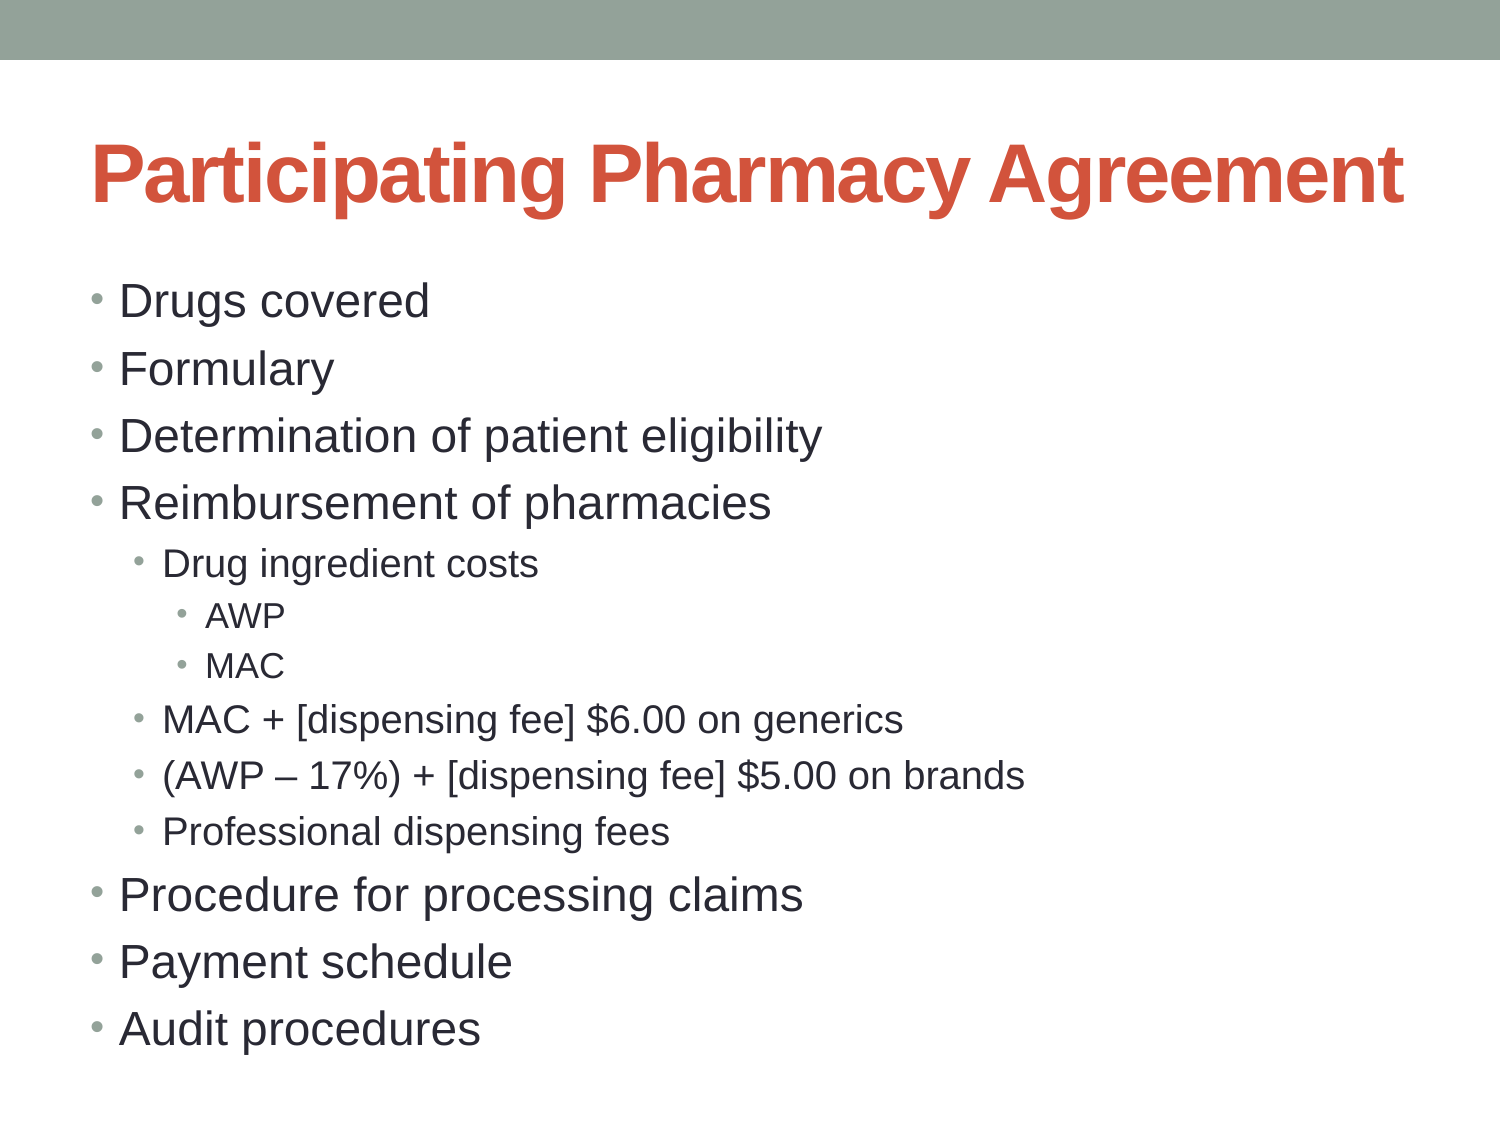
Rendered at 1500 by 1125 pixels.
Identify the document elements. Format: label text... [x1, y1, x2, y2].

list Drugs covered Formulary Determination of patient eligibility Reimbursement of pharmacies Drug ingredient costs AWP MAC MAC + [dispensing fee] $6.00 on generics (AWP – 17%) + [dispensing fee] $5.00 on brands Professional dispensing fees Procedure for processing claims Payment schedule Audit procedures [75, 262, 1425, 1063]
title Participating Pharmacy Agreement [75, 87, 1425, 250]
